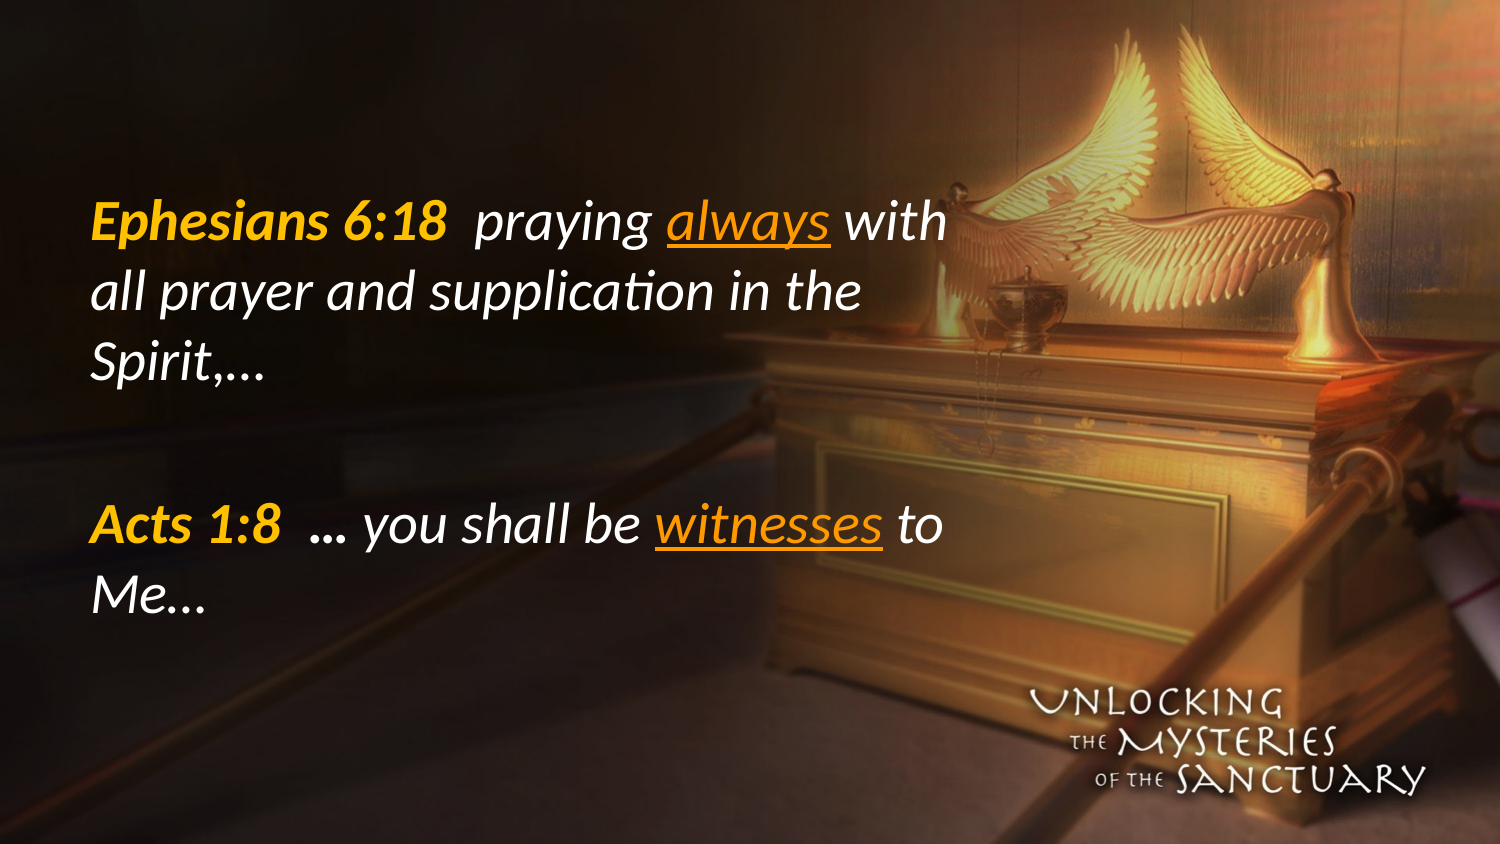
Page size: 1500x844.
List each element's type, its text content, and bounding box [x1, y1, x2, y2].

picture [0, 0, 1500, 844]
list Ephesians 6:18 praying always with all prayer and supplication in the Spirit,… Acts 1:8 … you shall be witnesses to Me… [75, 174, 975, 844]
